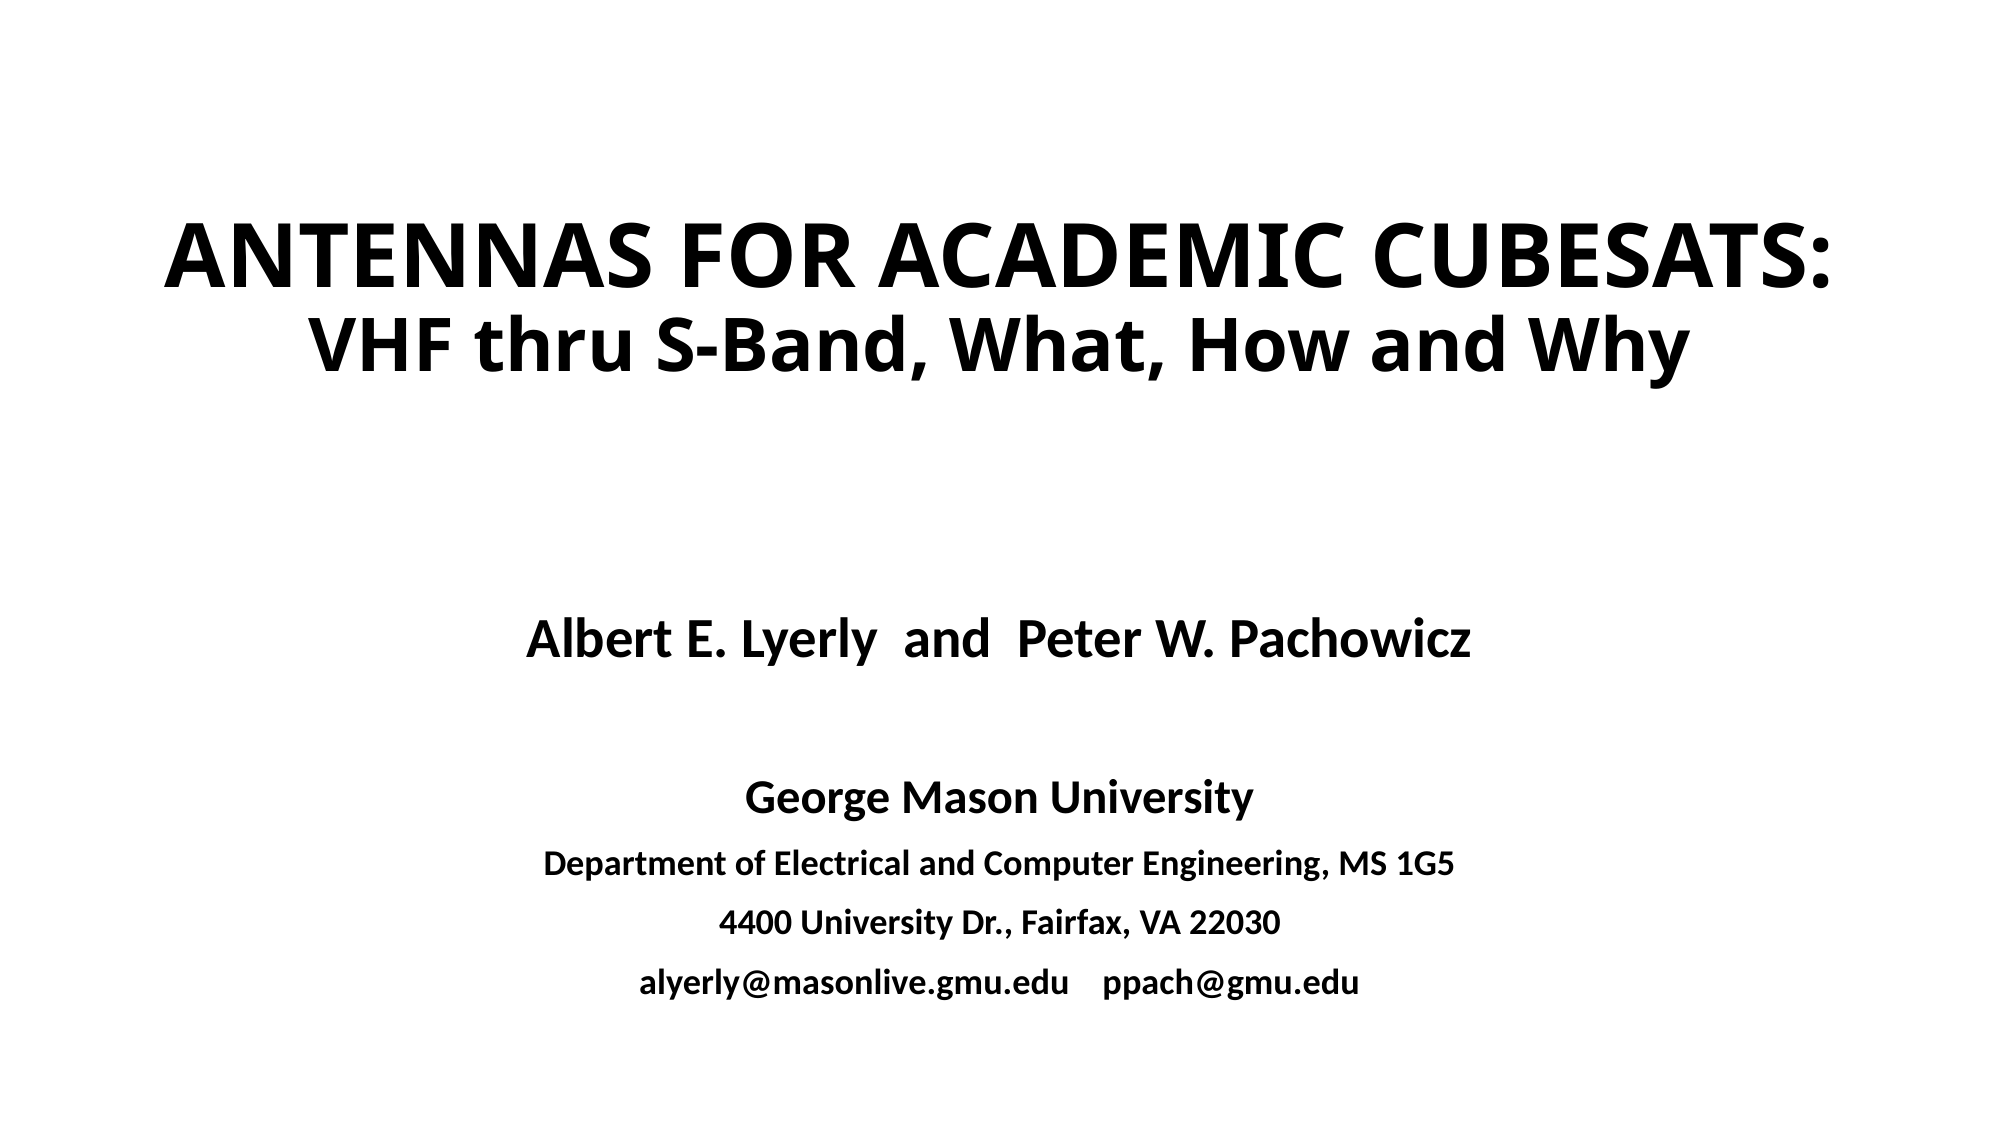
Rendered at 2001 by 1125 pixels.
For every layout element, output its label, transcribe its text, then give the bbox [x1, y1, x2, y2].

title ANTENNAS FOR ACADEMIC CUBESATS: VHF thru S-Band, What, How and Why [137, 190, 1863, 408]
list Albert E. Lyerly and Peter W. Pachowicz George Mason University Department of Electrical and Computer Engineering, MS 1G5 4400 University Dr., Fairfax, VA 22030 alyerly@masonlive.gmu.edu ppach@gmu.edu [137, 601, 1863, 1014]
